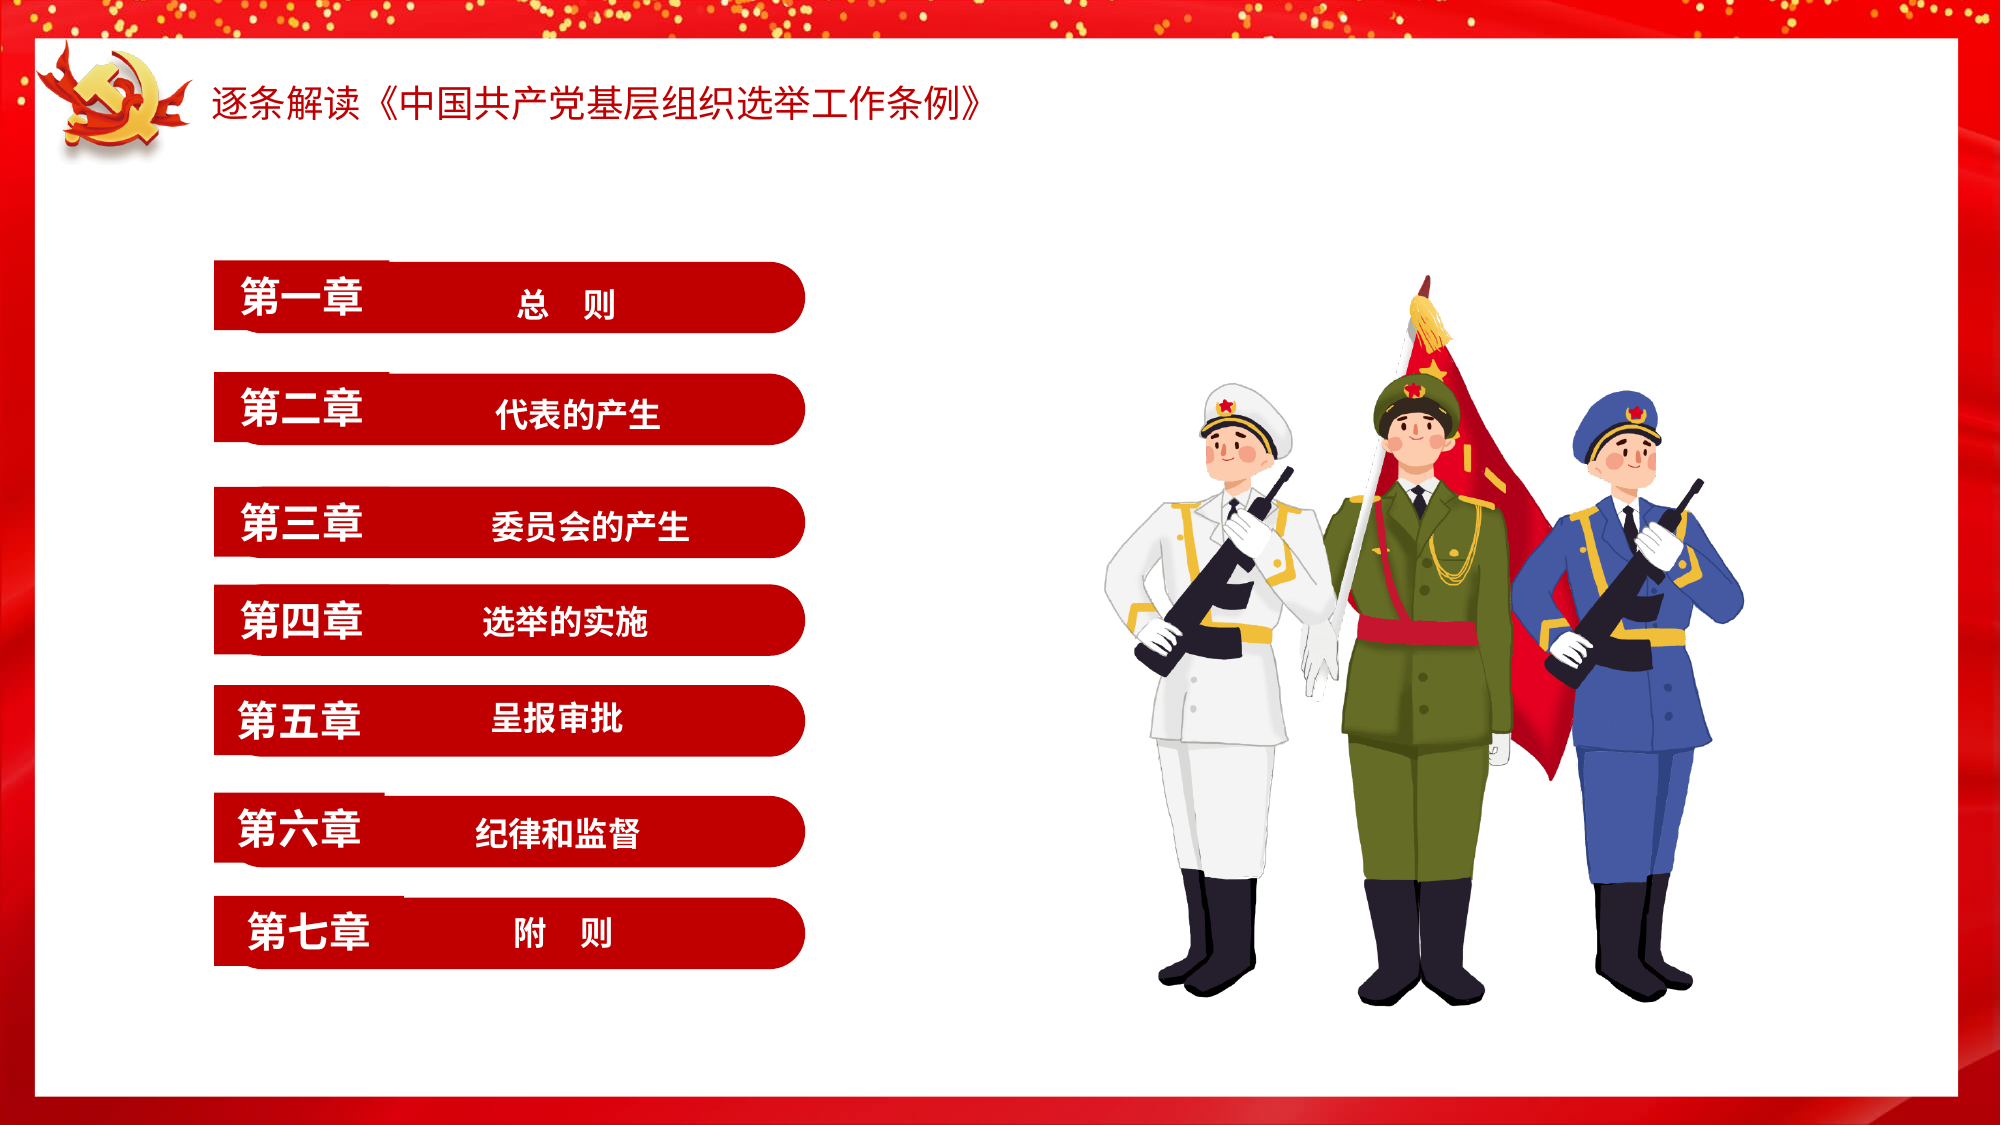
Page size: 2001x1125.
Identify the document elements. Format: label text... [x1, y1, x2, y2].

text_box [213, 584, 806, 656]
text_box 逐条解读《中国共产党基层组织选举工作条例》 [196, 72, 1014, 132]
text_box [213, 895, 806, 970]
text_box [213, 792, 806, 868]
picture [0, 0, 2000, 1125]
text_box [213, 685, 806, 757]
text_box [34, 37, 1959, 1098]
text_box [213, 486, 806, 559]
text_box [213, 260, 806, 334]
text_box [213, 372, 806, 446]
